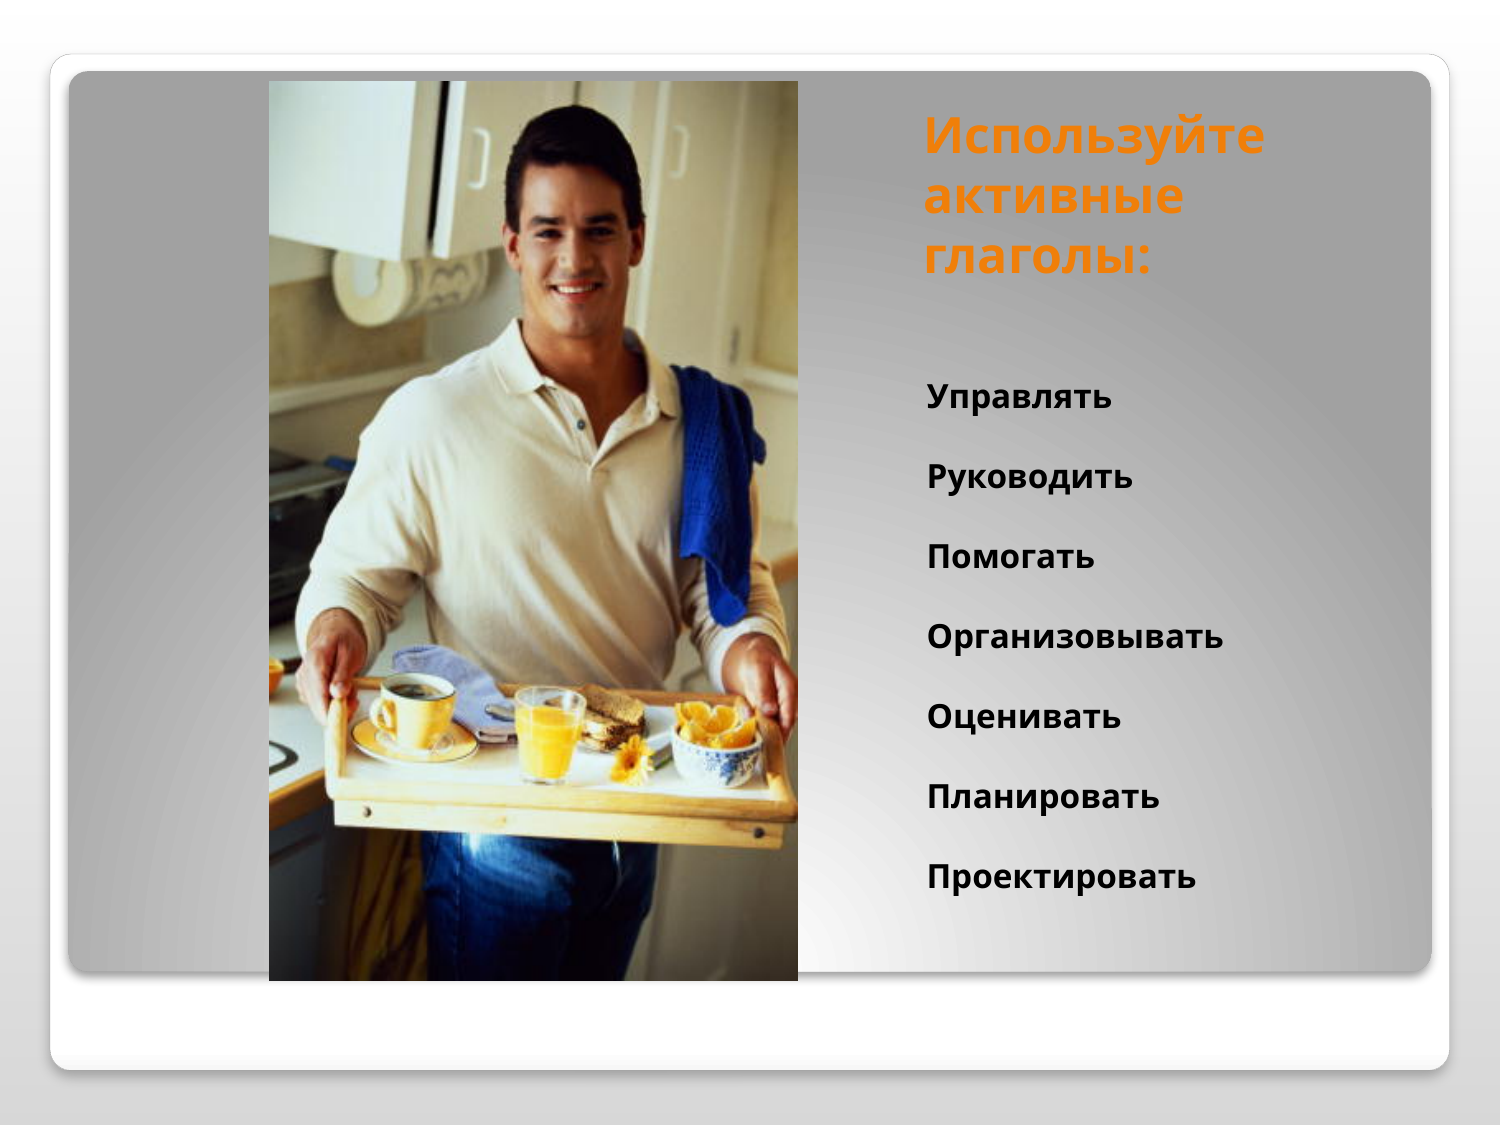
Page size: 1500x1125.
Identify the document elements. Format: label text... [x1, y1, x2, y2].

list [269, 81, 798, 981]
title Используйте активные глаголы: [908, 87, 1397, 290]
list Управлять Руководить Помогать Организовывать Оценивать Планировать Проектировать [908, 290, 1397, 988]
